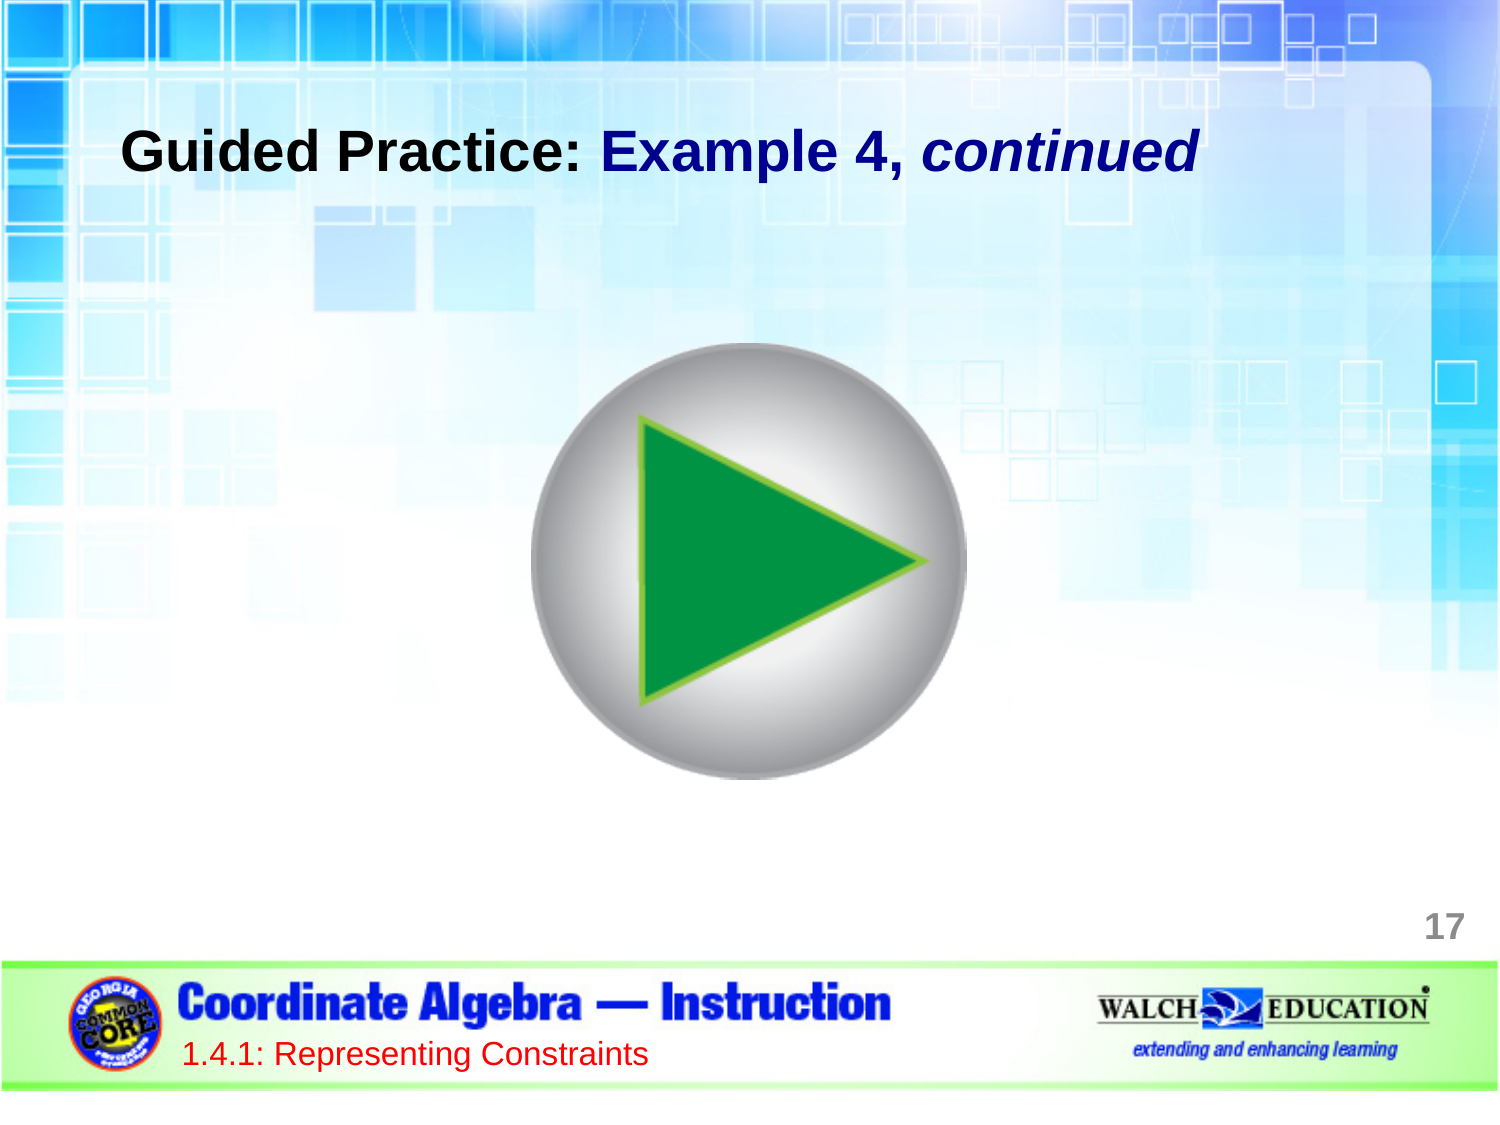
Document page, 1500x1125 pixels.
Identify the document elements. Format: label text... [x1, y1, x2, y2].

slide_number 17 [1361, 901, 1481, 949]
list 1.4.1: Representing Constraints [166, 1024, 1074, 1069]
subtitle Guided Practice: Example 4, continued [105, 105, 1394, 925]
picture [1, 0, 1500, 1091]
